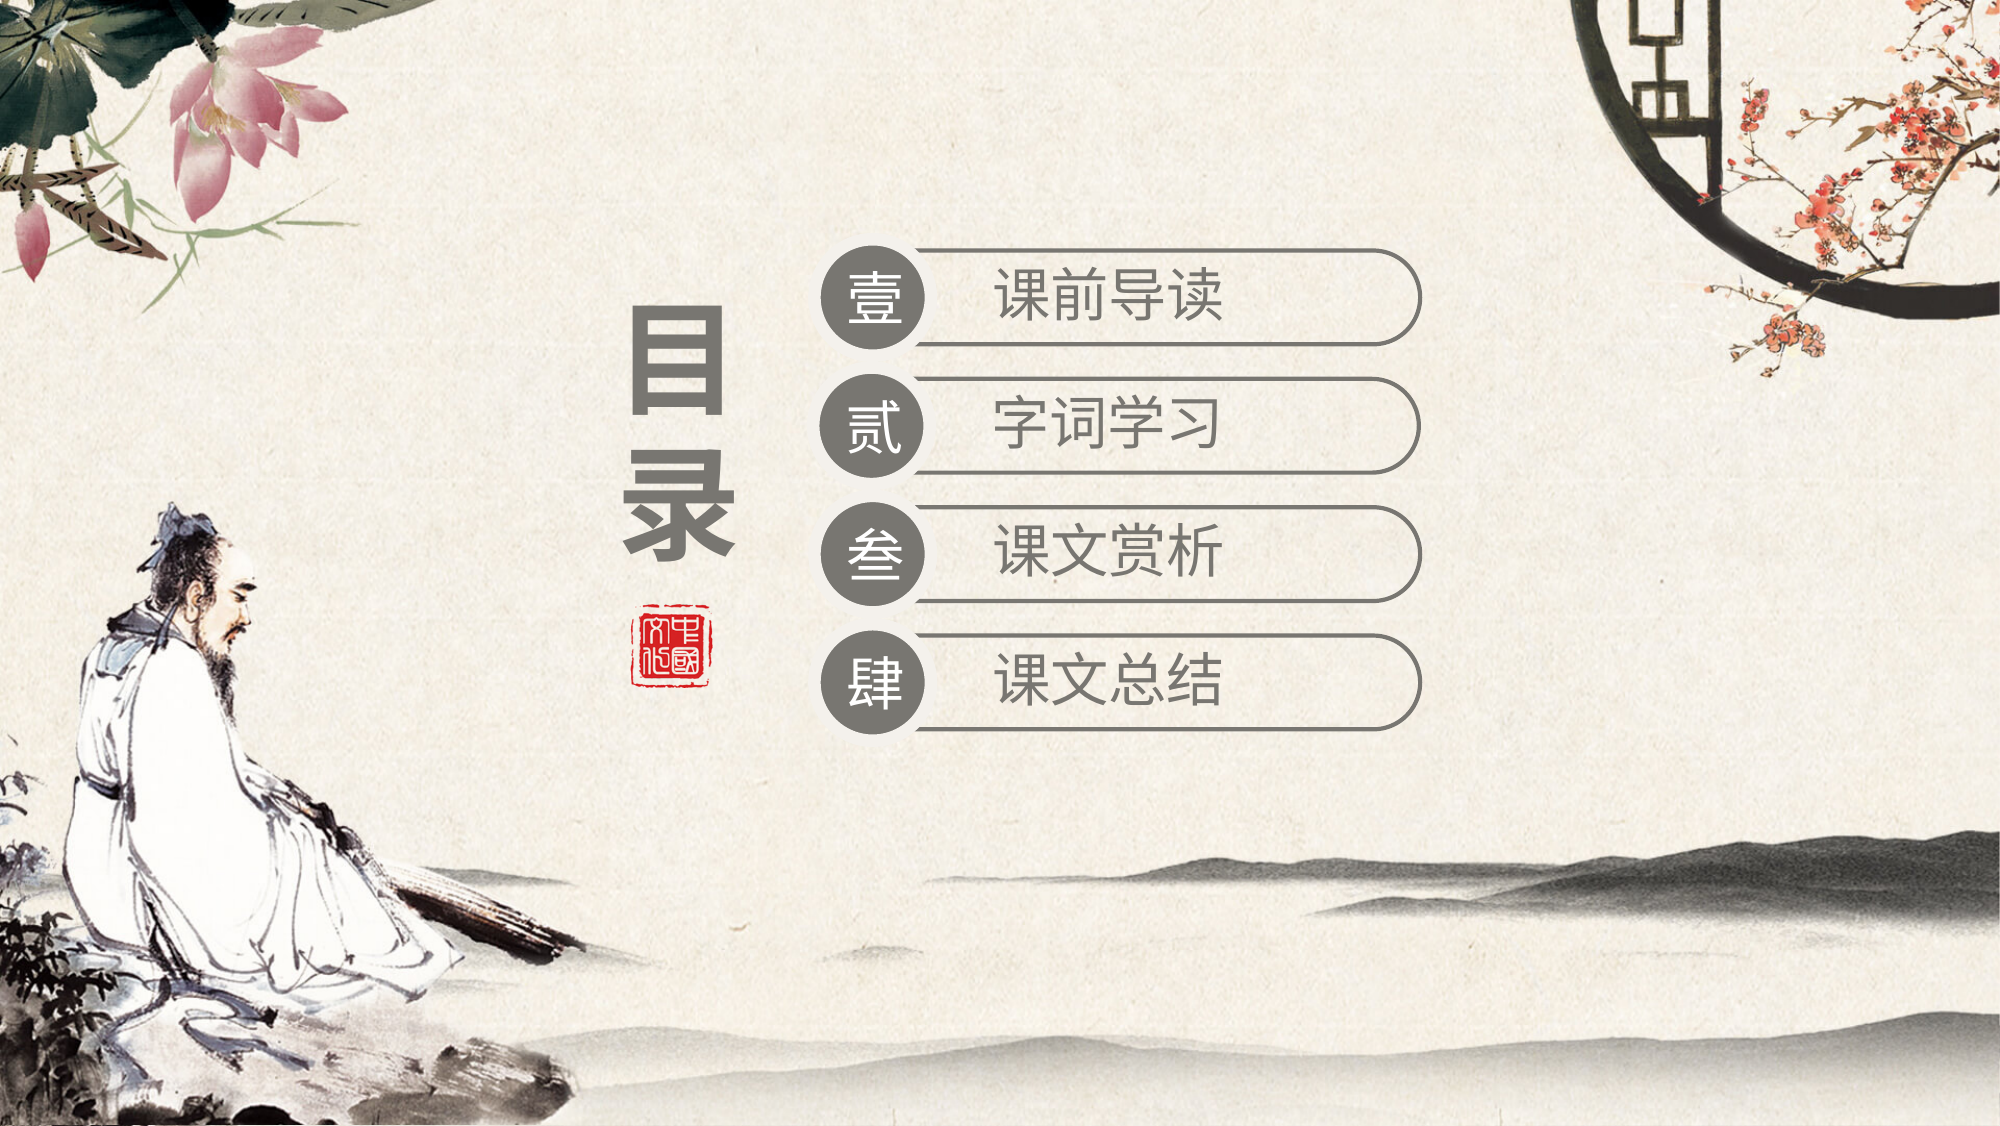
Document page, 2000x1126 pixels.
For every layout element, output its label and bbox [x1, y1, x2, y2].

picture [0, 0, 2000, 1126]
text_box [814, 238, 1421, 356]
text_box [814, 623, 1421, 741]
text_box [814, 495, 1421, 613]
text_box [812, 367, 1420, 485]
